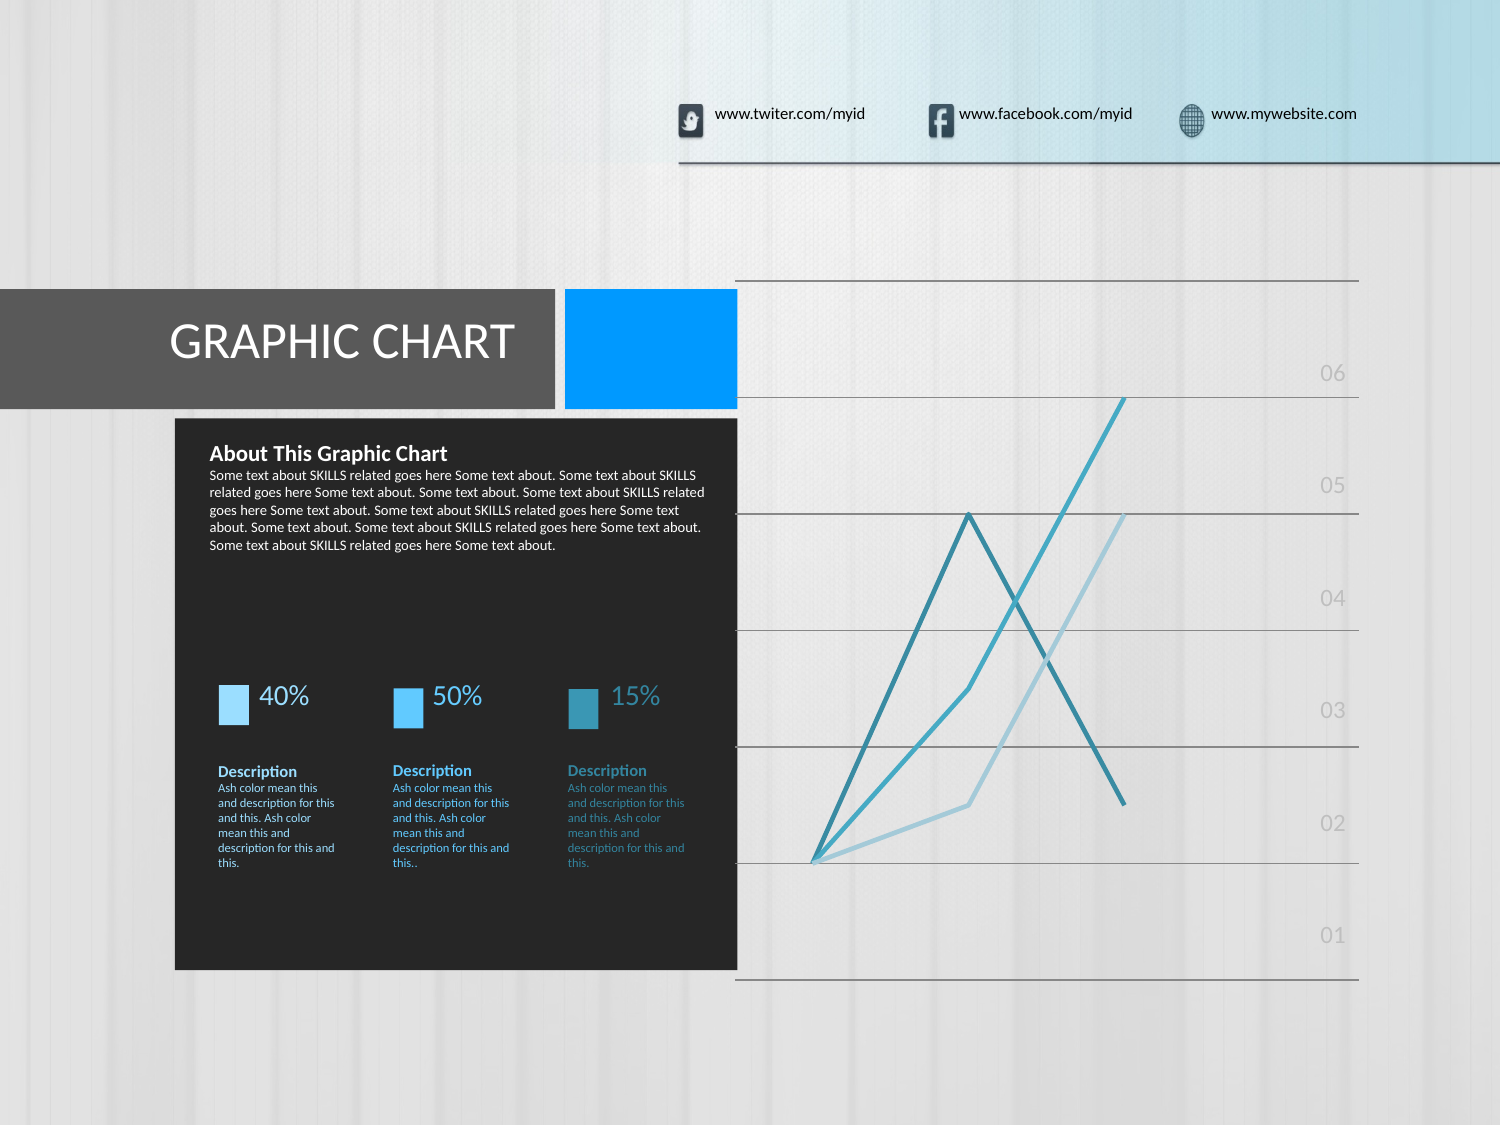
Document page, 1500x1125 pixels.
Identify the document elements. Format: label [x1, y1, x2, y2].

chart [721, 266, 1372, 995]
picture [0, 0, 1500, 1125]
